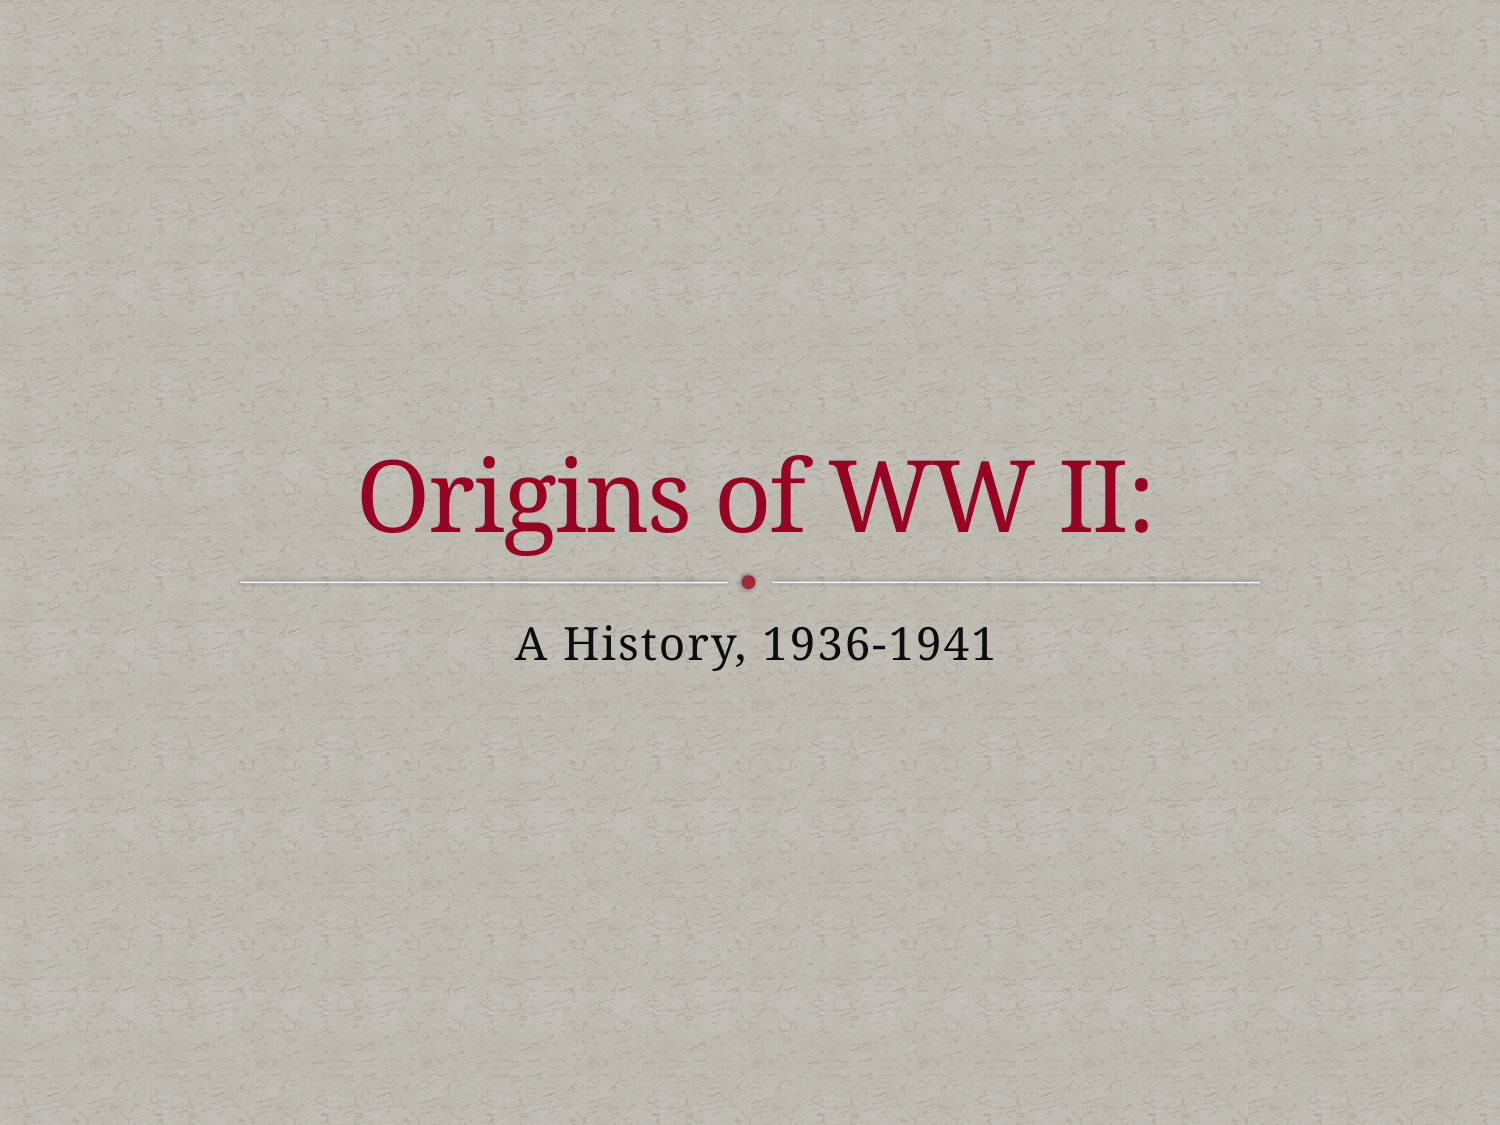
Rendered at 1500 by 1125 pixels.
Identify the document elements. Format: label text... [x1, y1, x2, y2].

title Origins of WW II: [74, 235, 1438, 561]
subtitle A History, 1936-1941 [75, 606, 1438, 795]
